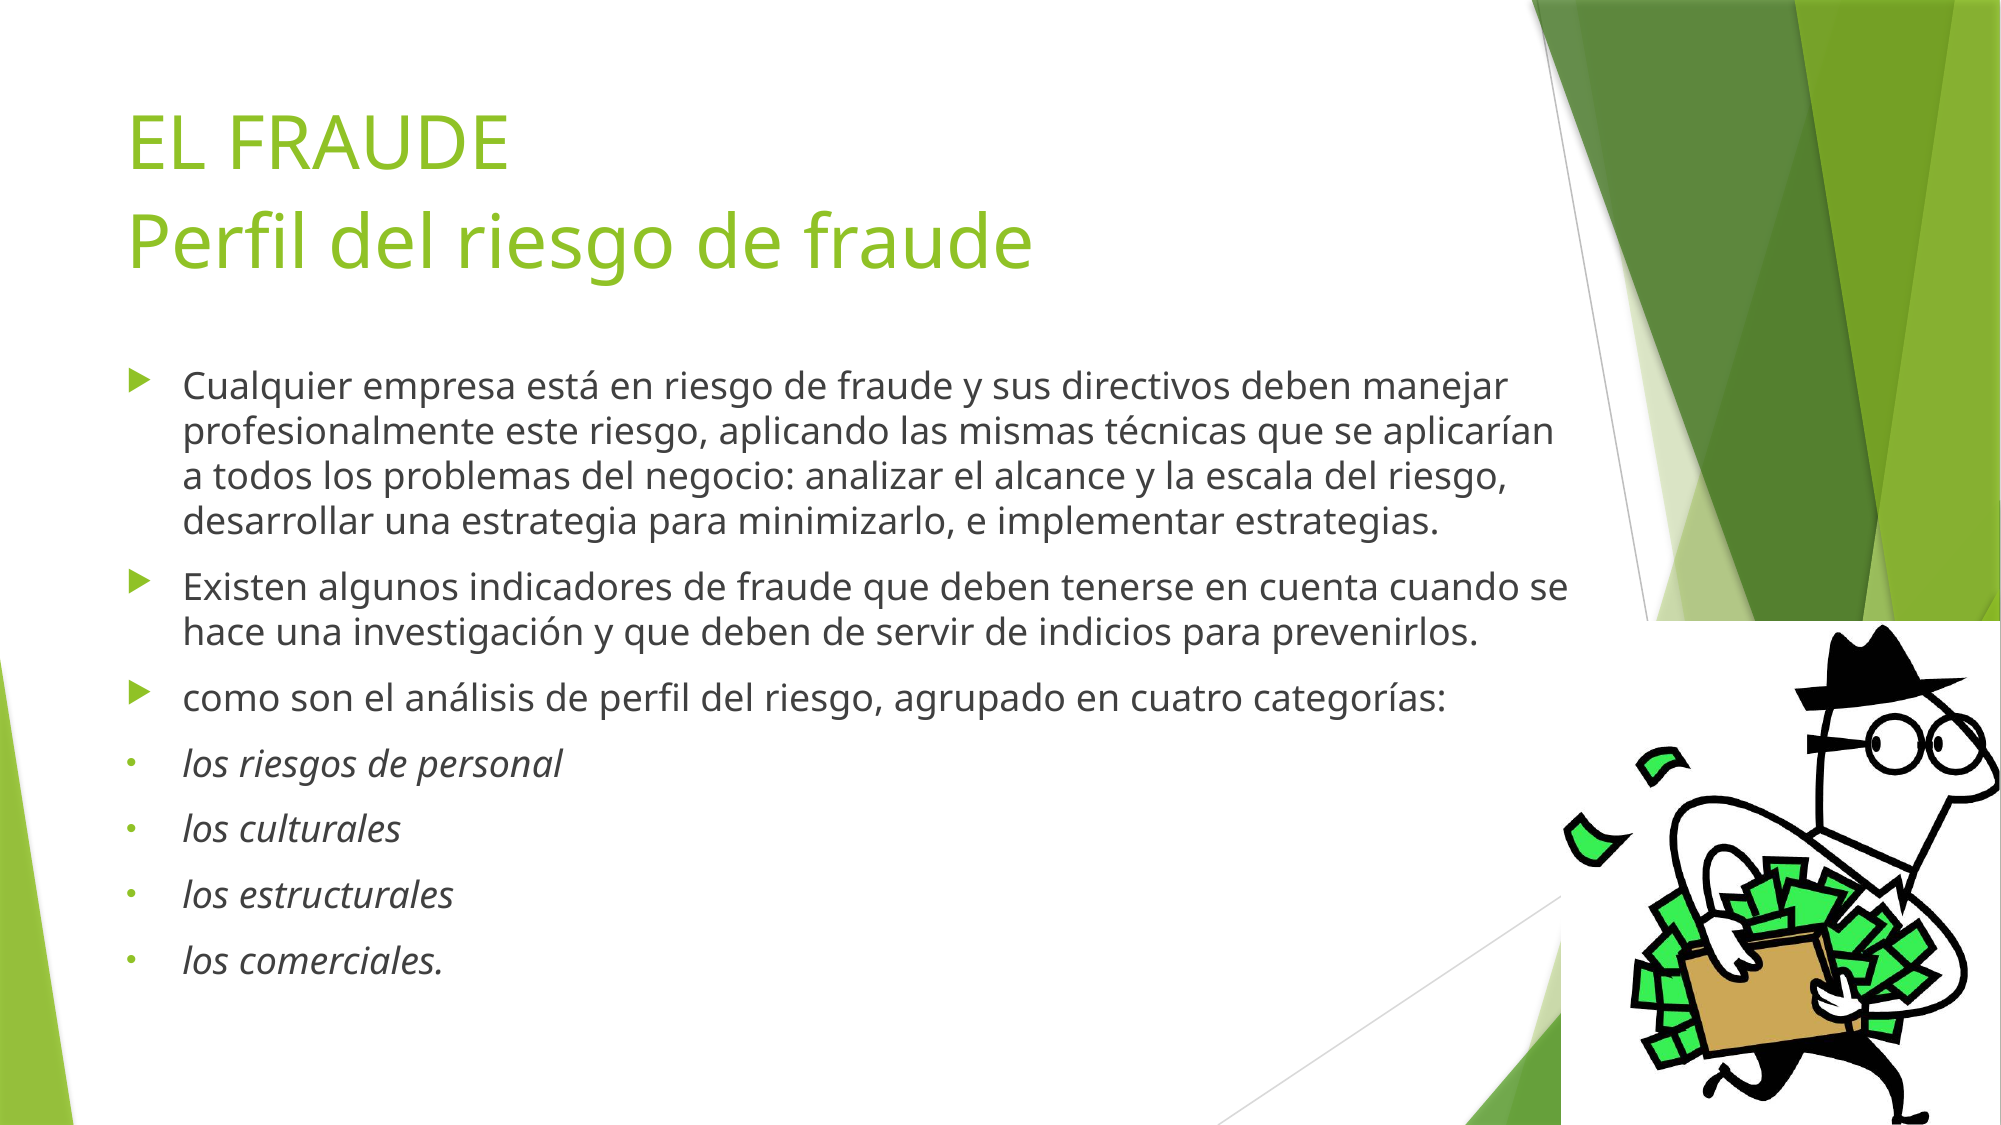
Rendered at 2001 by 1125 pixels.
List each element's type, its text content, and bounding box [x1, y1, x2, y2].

picture [1561, 620, 2000, 1125]
list Cualquier empresa está en riesgo de fraude y sus directivos deben manejar profesionalmente este riesgo, aplicando las mismas técnicas que se aplicarían a todos los problemas del negocio: analizar el alcance y la escala del riesgo, desarrollar una estrategia para minimizarlo, e implementar estrategias. Existen algunos indicadores de fraude que deben tenerse en cuenta cuando se hace una investigación y que deben de servir de indicios para prevenirlos. como son el análisis de perfil del riesgo, agrupado en cuatro categorías: los riesgos de personal los culturales los estructurales los comerciales. [111, 354, 1587, 1062]
title EL FRAUDE [111, 87, 1522, 186]
text_box Perfil del riesgo de fraude [111, 186, 1522, 324]
